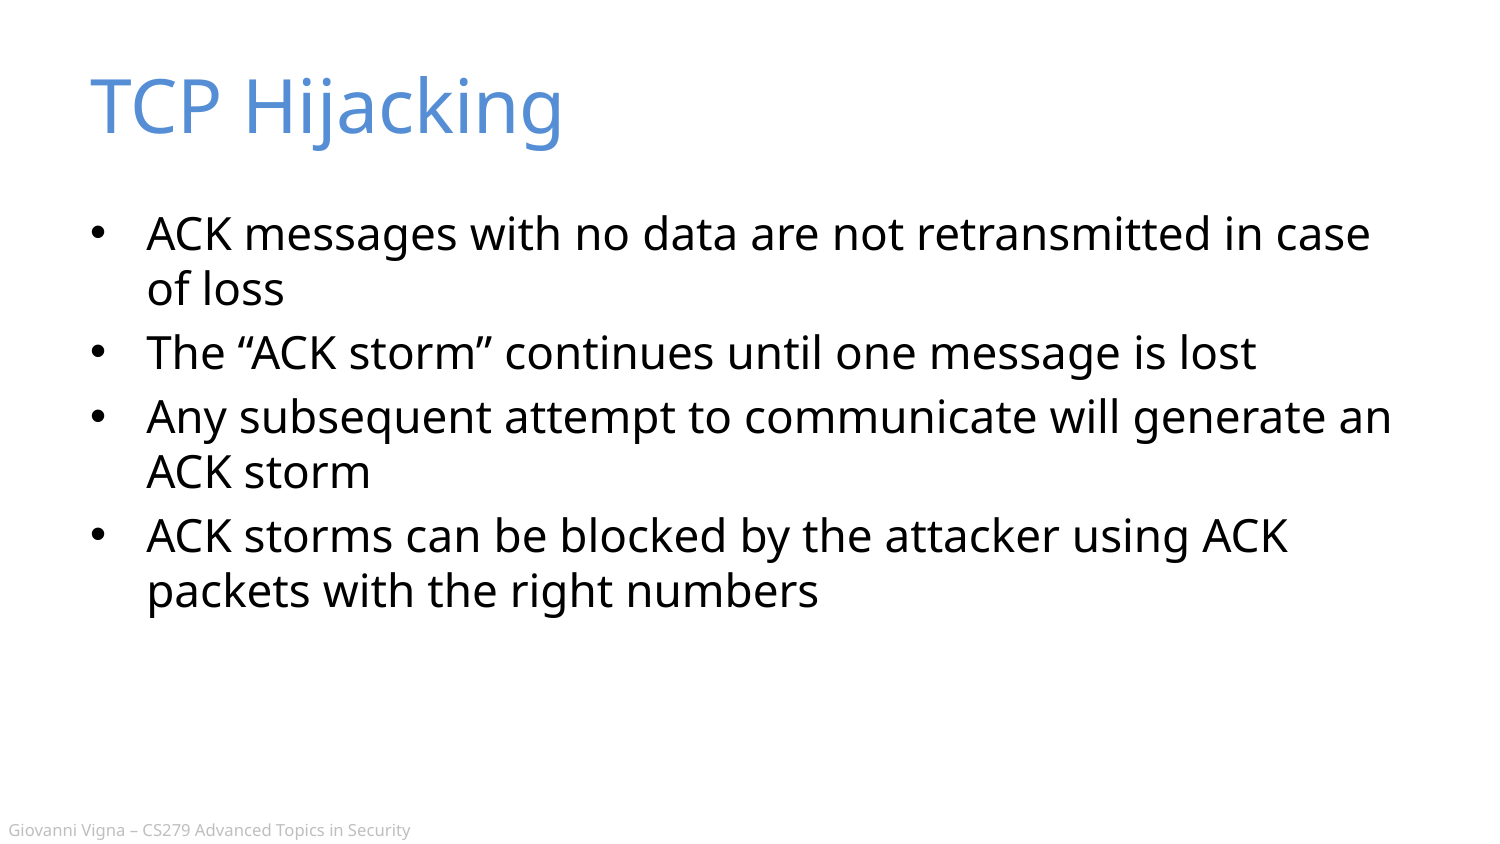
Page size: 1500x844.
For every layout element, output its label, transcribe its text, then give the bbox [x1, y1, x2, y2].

list ACK messages with no data are not retransmitted in case of loss The “ACK storm” continues until one message is lost Any subsequent attempt to communicate will generate an ACK storm ACK storms can be blocked by the attacker using ACK packets with the right numbers [75, 196, 1425, 813]
title TCP Hijacking [75, 33, 1425, 175]
